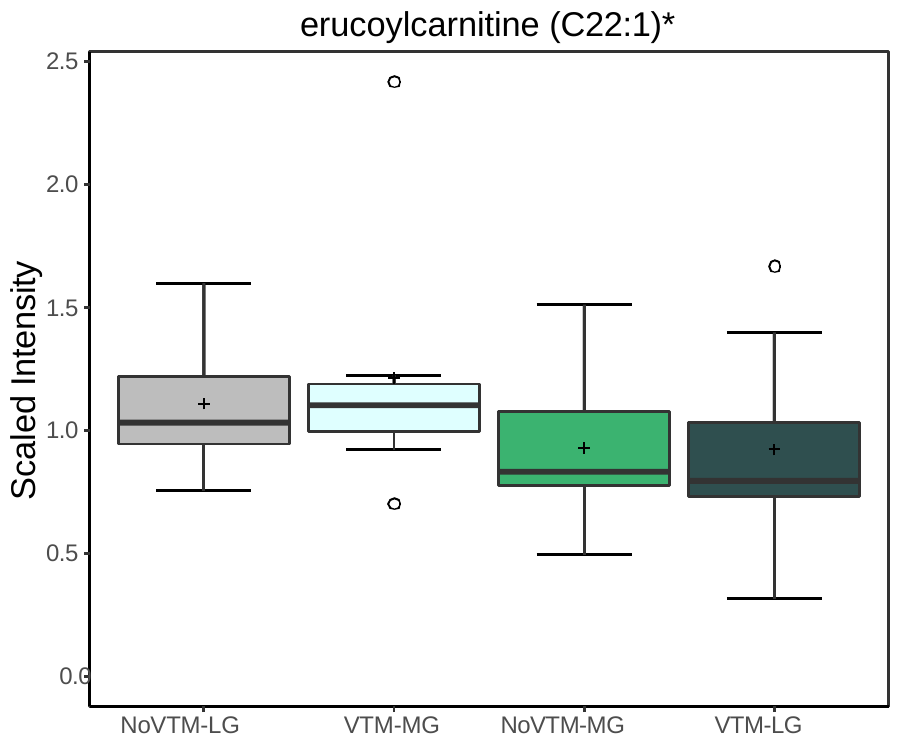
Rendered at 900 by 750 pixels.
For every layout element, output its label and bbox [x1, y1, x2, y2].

text_box [44, 166, 82, 198]
footer [57, 661, 95, 750]
text_box [83, 50, 891, 738]
text_box [297, 0, 681, 44]
slide_number [118, 713, 257, 750]
text_box [44, 535, 82, 567]
text_box [1, 256, 82, 503]
text_box [44, 43, 82, 75]
